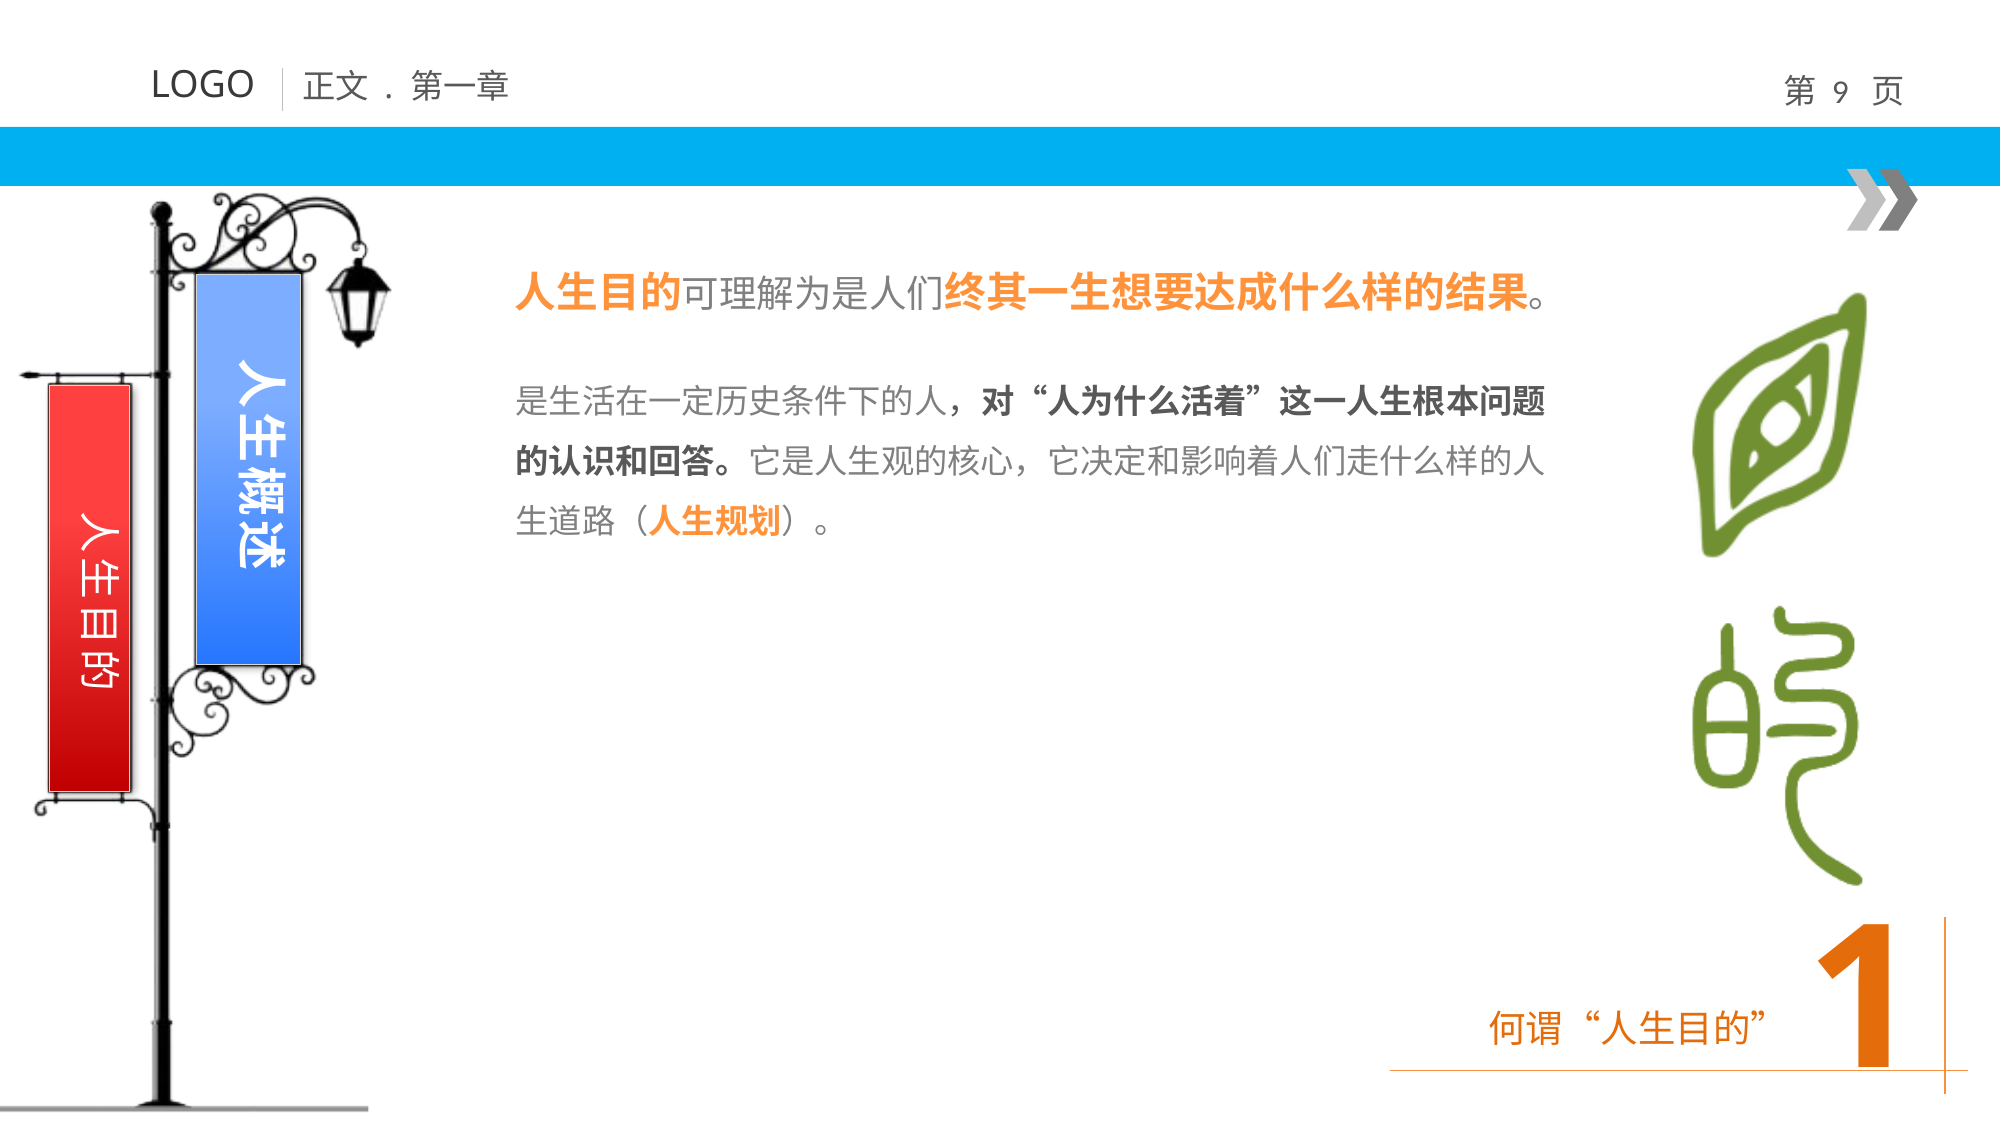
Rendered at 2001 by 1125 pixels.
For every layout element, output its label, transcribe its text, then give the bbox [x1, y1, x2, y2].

text_box 人生目的可理解为是人们终其一生想要达成什么样的结果。 [500, 233, 1588, 324]
picture [0, 187, 413, 1125]
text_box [1176, 860, 1969, 1118]
picture [1638, 284, 1922, 567]
text_box 是生活在一定历史条件下的人，对“人为什么活着”这一人生根本问题的认识和回答。它是人生观的核心，它决定和影响着人们走什么样的人生道路（人生规划）。 [500, 352, 1588, 548]
picture [1663, 589, 1897, 908]
text_box 人生目的 [52, 404, 134, 799]
